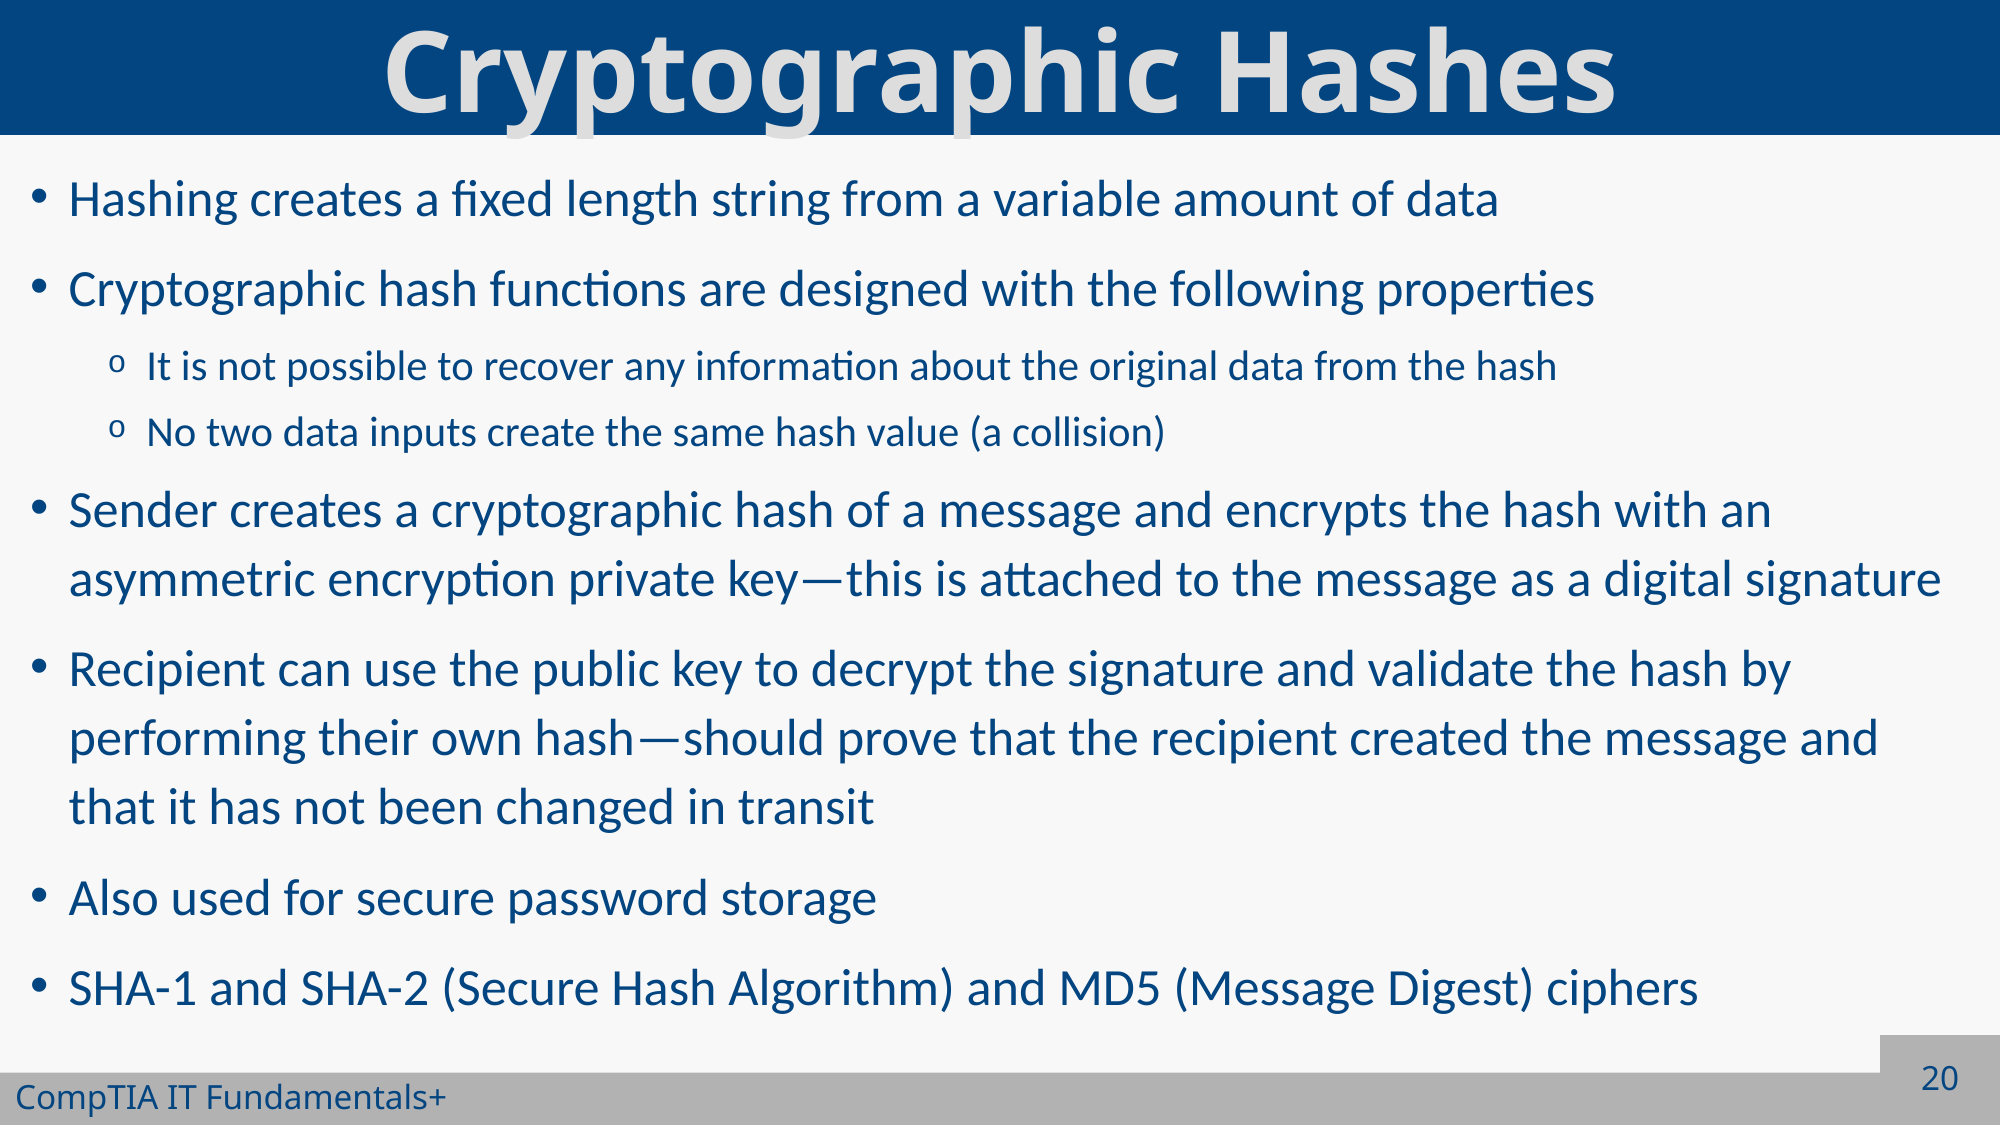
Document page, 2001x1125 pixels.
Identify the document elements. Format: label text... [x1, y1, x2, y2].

footer CompTIA IT Fundamentals+ [0, 1072, 1880, 1125]
title Cryptographic Hashes [0, 0, 2000, 135]
list Hashing creates a fixed length string from a variable amount of data Cryptographic hash functions are designed with the following properties It is not possible to recover any information about the original data from the hash No two data inputs create the same hash value (a collision) Sender creates a cryptographic hash of a message and encrypts the hash with an asymmetric encryption private key—this is attached to the message as a digital signature Recipient can use the public key to decrypt the signature and validate the hash by performing their own hash—should prove that the recipient created the message and that it has not been changed in transit Also used for secure password storage SHA-1 and SHA-2 (Secure Hash Algorithm) and MD5 (Message Digest) ciphers [15, 149, 1980, 1065]
slide_number 20 [1880, 1035, 2000, 1125]
